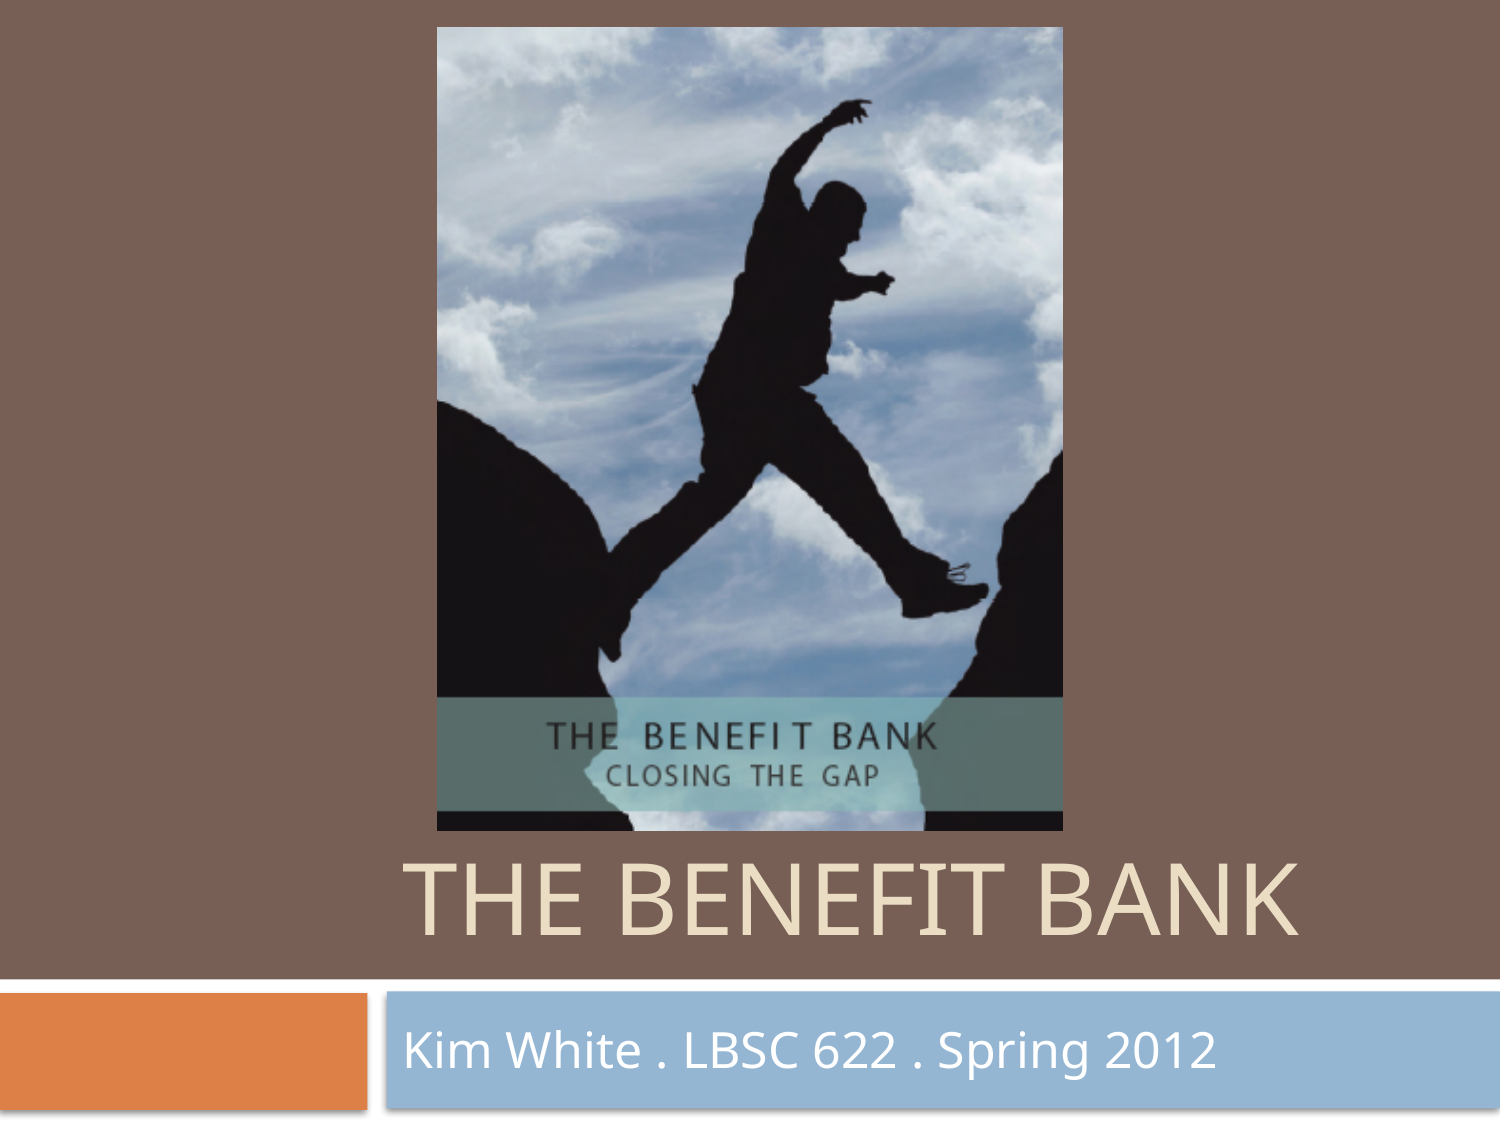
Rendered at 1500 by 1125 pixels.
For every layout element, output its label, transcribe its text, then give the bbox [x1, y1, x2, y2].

subtitle Kim White . LBSC 622 . Spring 2012 [387, 992, 1488, 1105]
title The Benefit Bank [387, 662, 1450, 963]
picture [436, 27, 1064, 831]
